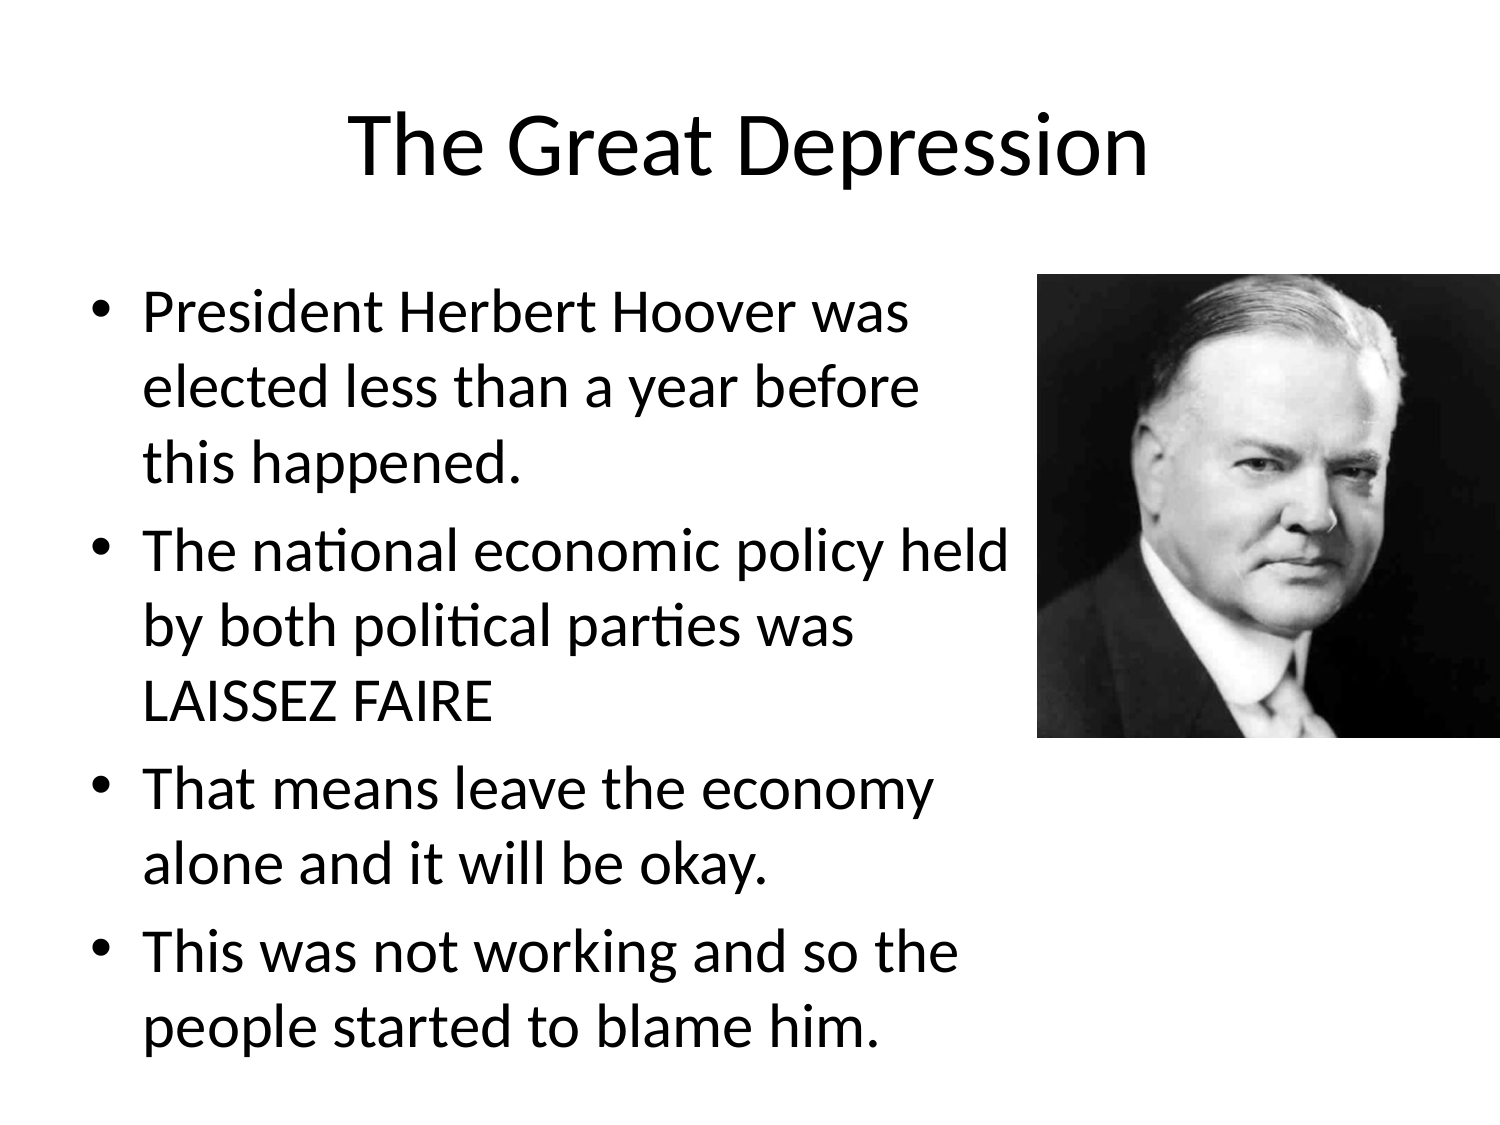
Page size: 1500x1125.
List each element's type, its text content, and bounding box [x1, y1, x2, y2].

picture [1037, 274, 1500, 738]
title The Great Depression [75, 45, 1425, 233]
list President Herbert Hoover was elected less than a year before this happened. The national economic policy held by both political parties was LAISSEZ FAIRE That means leave the economy alone and it will be okay. This was not working and so the people started to blame him. [75, 262, 1038, 1075]
